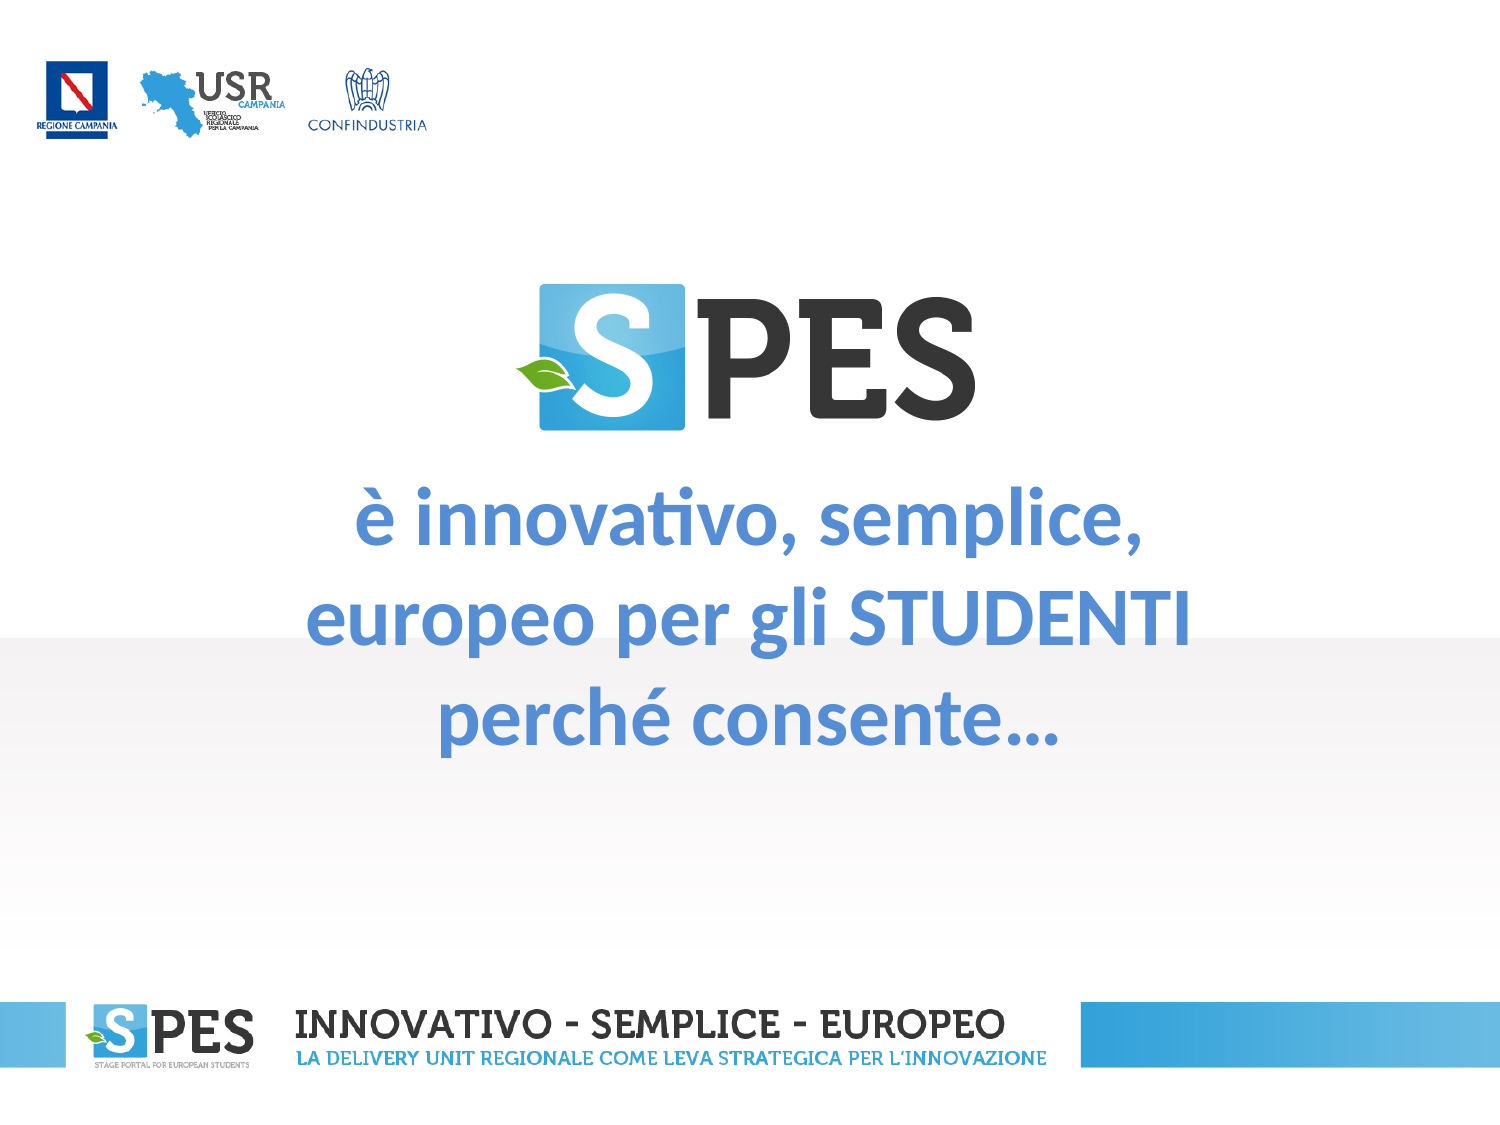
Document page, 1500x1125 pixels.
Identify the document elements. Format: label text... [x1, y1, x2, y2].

picture [0, 32, 1500, 1093]
title è innovativo, semplice, europeo per gli STUDENTI perché consente… [212, 324, 1288, 800]
